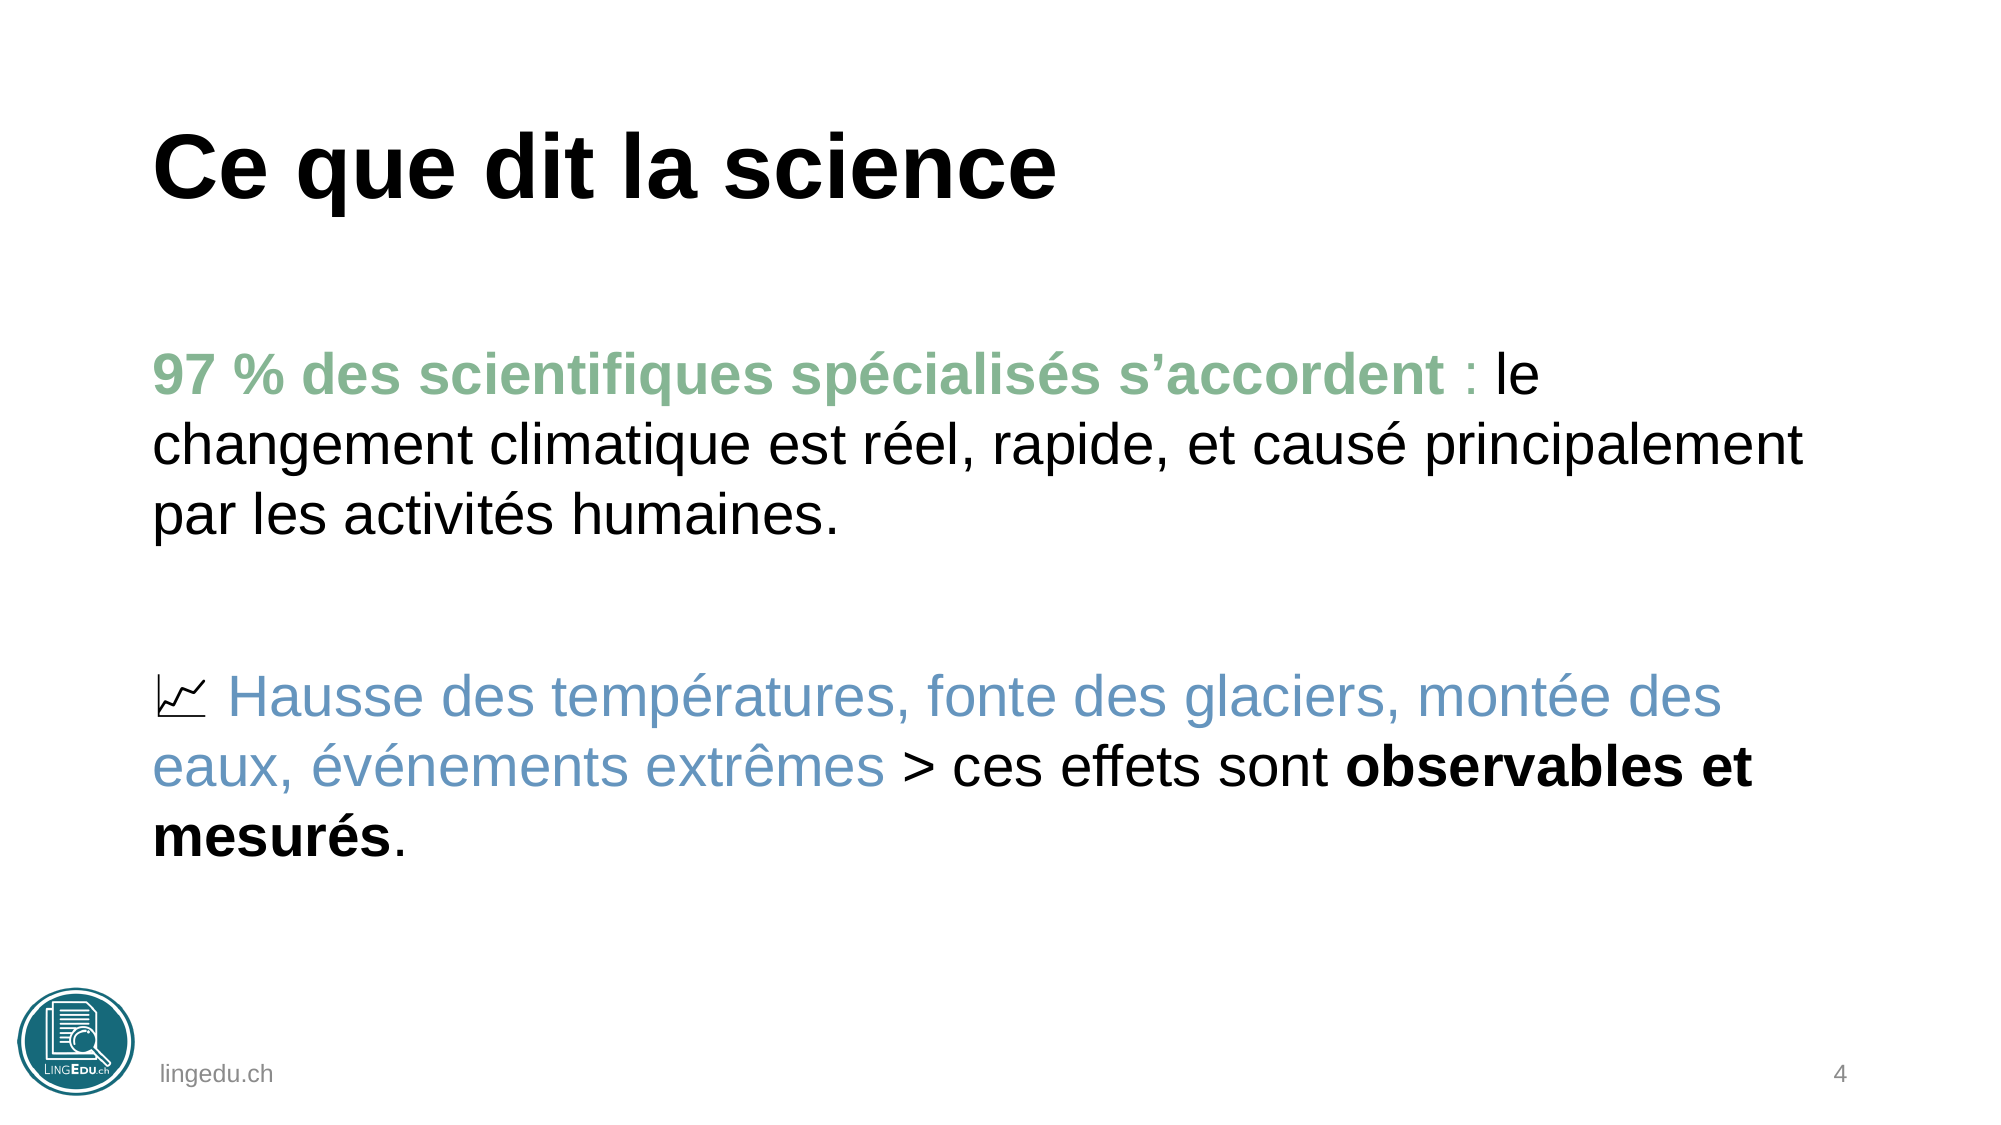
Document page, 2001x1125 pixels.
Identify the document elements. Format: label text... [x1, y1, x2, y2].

slide_number 4 [1768, 1042, 1863, 1103]
picture [17, 987, 135, 1096]
title Ce que dit la science [137, 59, 1863, 278]
list 97 % des scientifiques spécialisés s’accordent : le changement climatique est réel, rapide, et causé principalement par les activités humaines. 📈 Hausse des températures, fonte des glaciers, montée des eaux, événements extrêmes > ces effets sont observables et mesurés. [137, 328, 1863, 1043]
footer lingedu.ch [137, 1042, 297, 1103]
